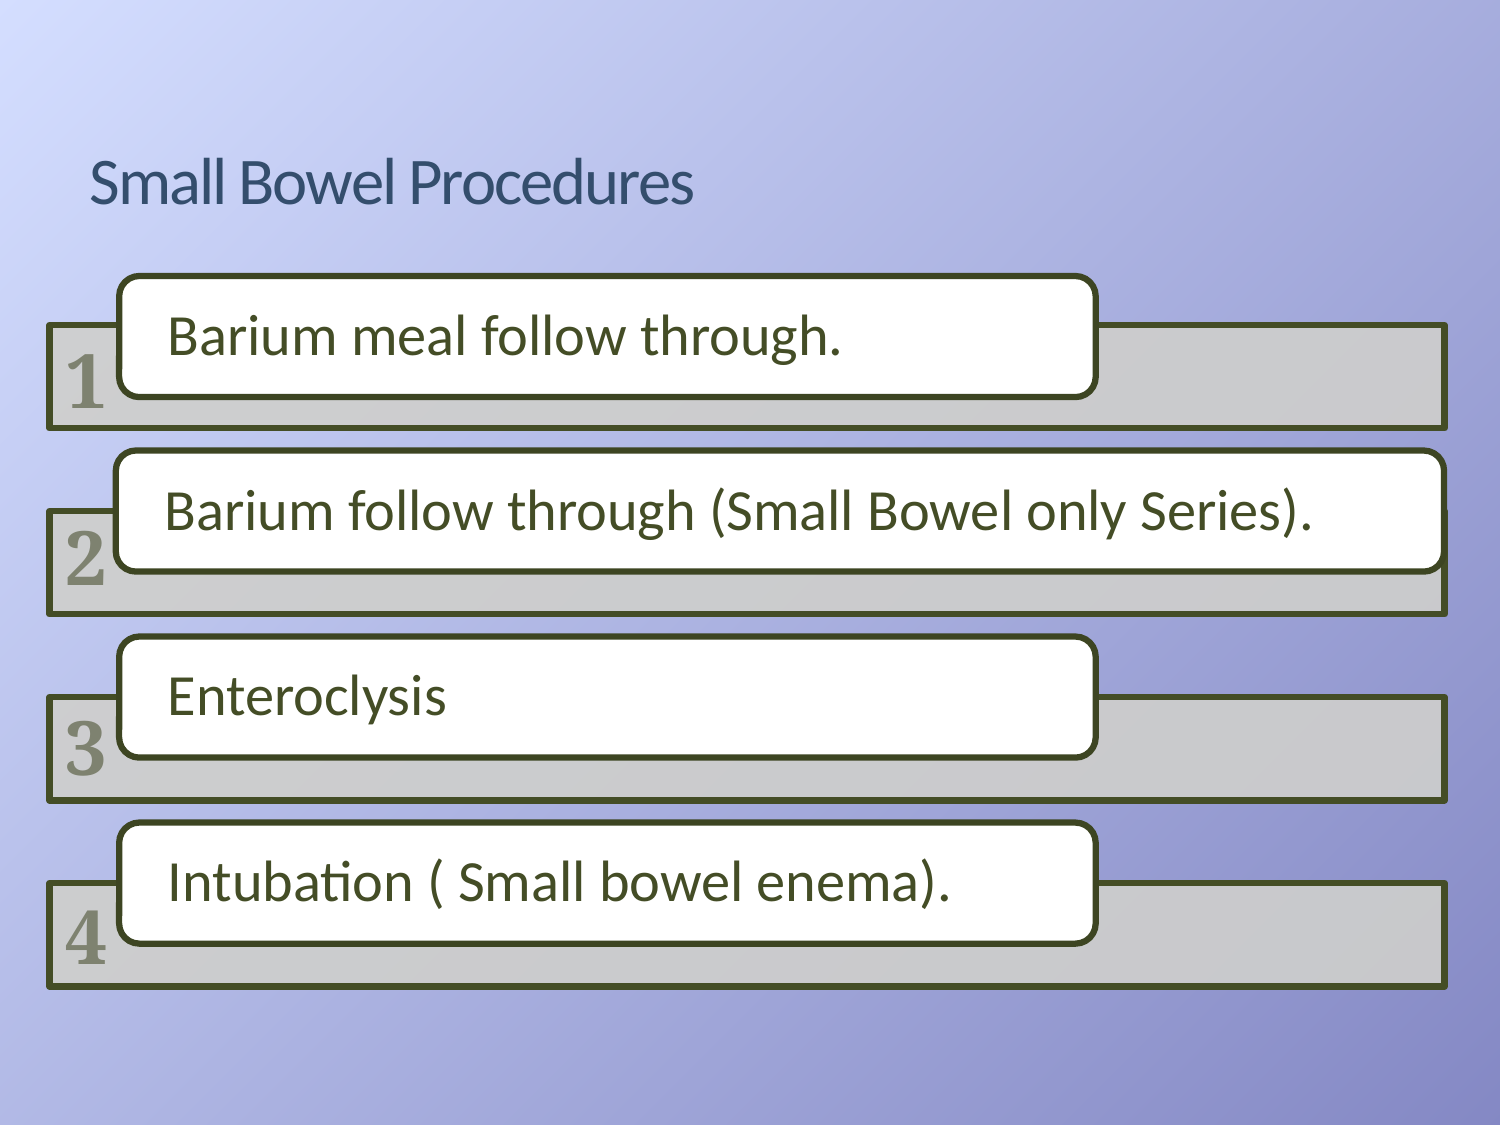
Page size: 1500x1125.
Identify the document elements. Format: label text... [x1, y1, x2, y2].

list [52, 253, 1441, 998]
title Small Bowel Procedures [74, 24, 1425, 225]
